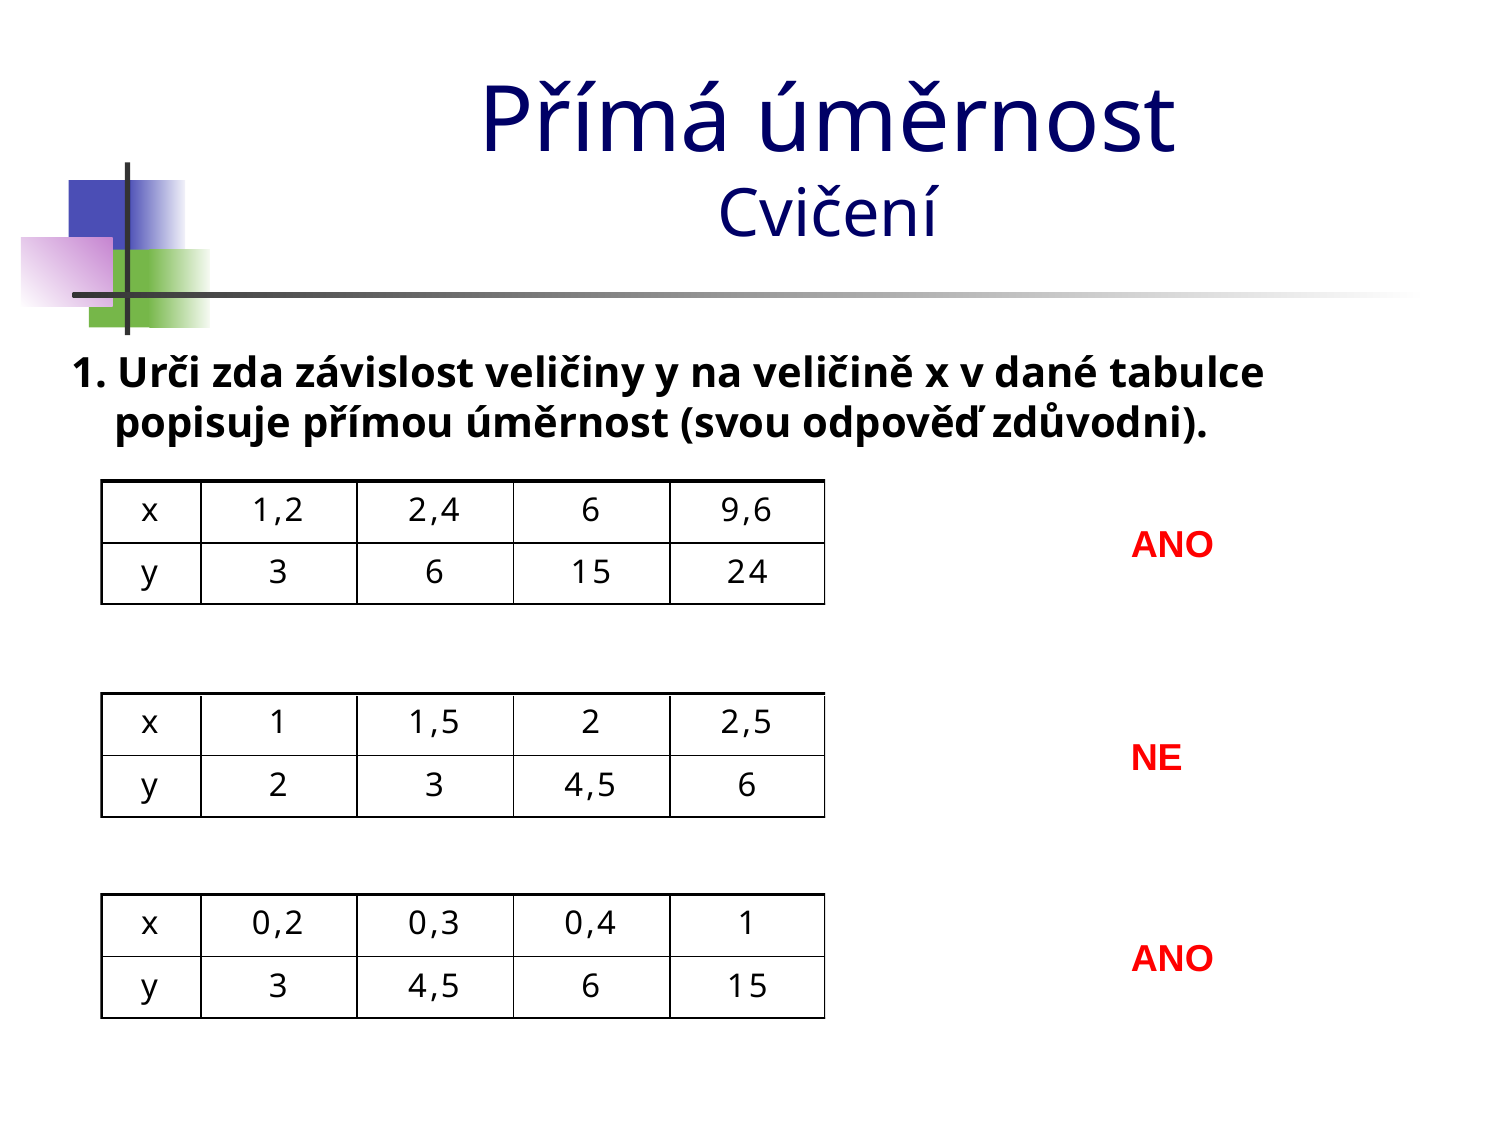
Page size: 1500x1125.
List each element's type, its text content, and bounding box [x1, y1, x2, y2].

text_box ANO [1116, 926, 1241, 986]
text_box ANO [1116, 512, 1241, 573]
text_box NE [1116, 725, 1241, 786]
list 1. Urči zda závislost veličiny y na veličině x v dané tabulce popisuje přímou úměrnost (svou odpověď zdůvodni). [41, 337, 1418, 457]
title Přímá úměrnost Cvičení [188, 34, 1468, 276]
picture [100, 893, 828, 1021]
picture [100, 479, 828, 607]
picture [100, 692, 828, 820]
